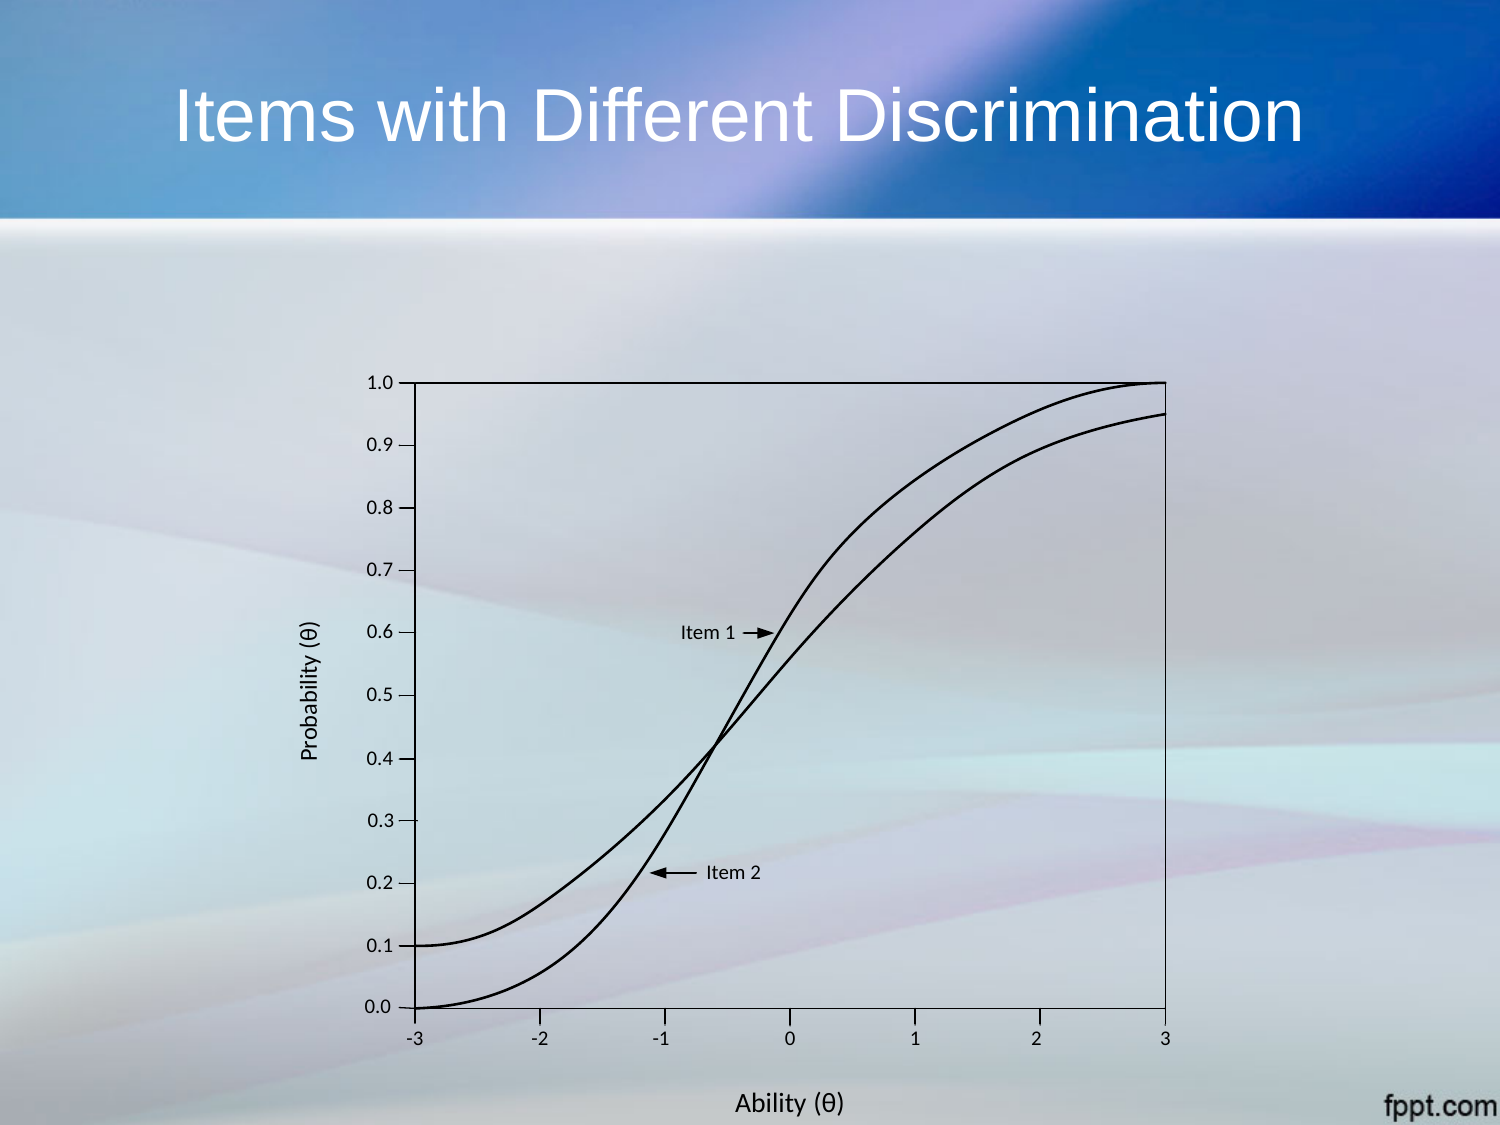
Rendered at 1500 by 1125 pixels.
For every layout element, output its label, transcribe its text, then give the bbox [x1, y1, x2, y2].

title Items with Different Discrimination [64, 31, 1415, 192]
picture [0, 0, 1500, 1125]
